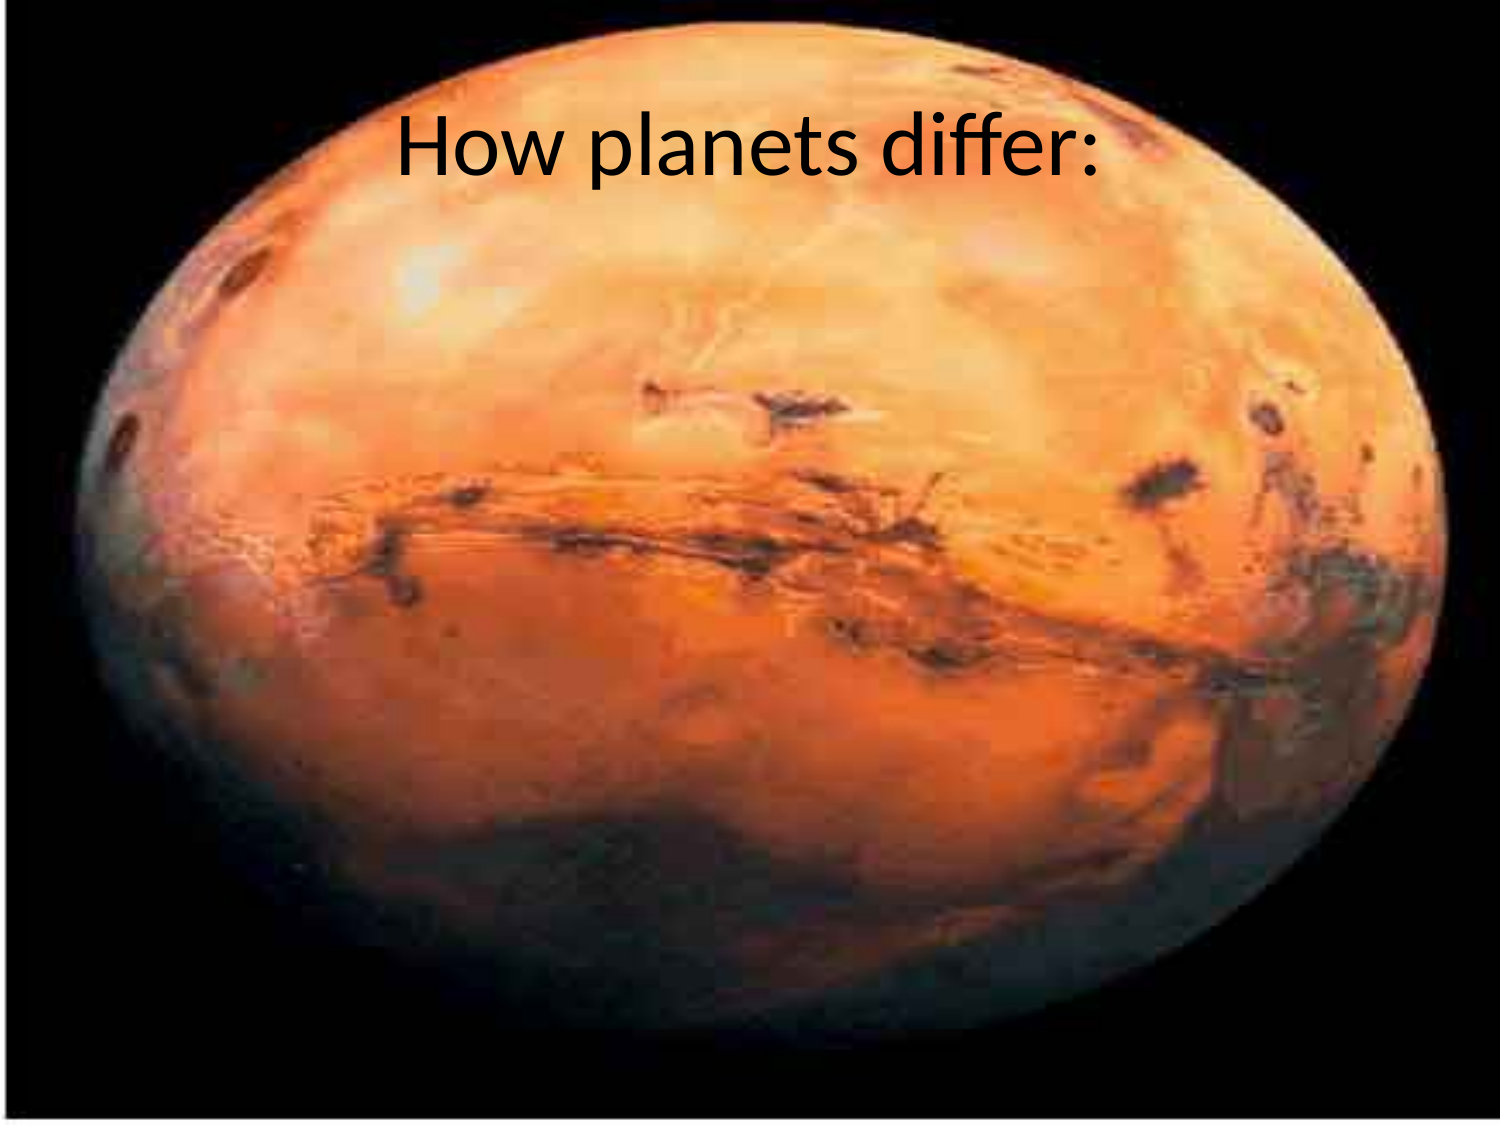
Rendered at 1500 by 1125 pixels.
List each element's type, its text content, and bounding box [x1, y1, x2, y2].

picture [0, 0, 1500, 1125]
title How planets differ: [75, 45, 1425, 233]
